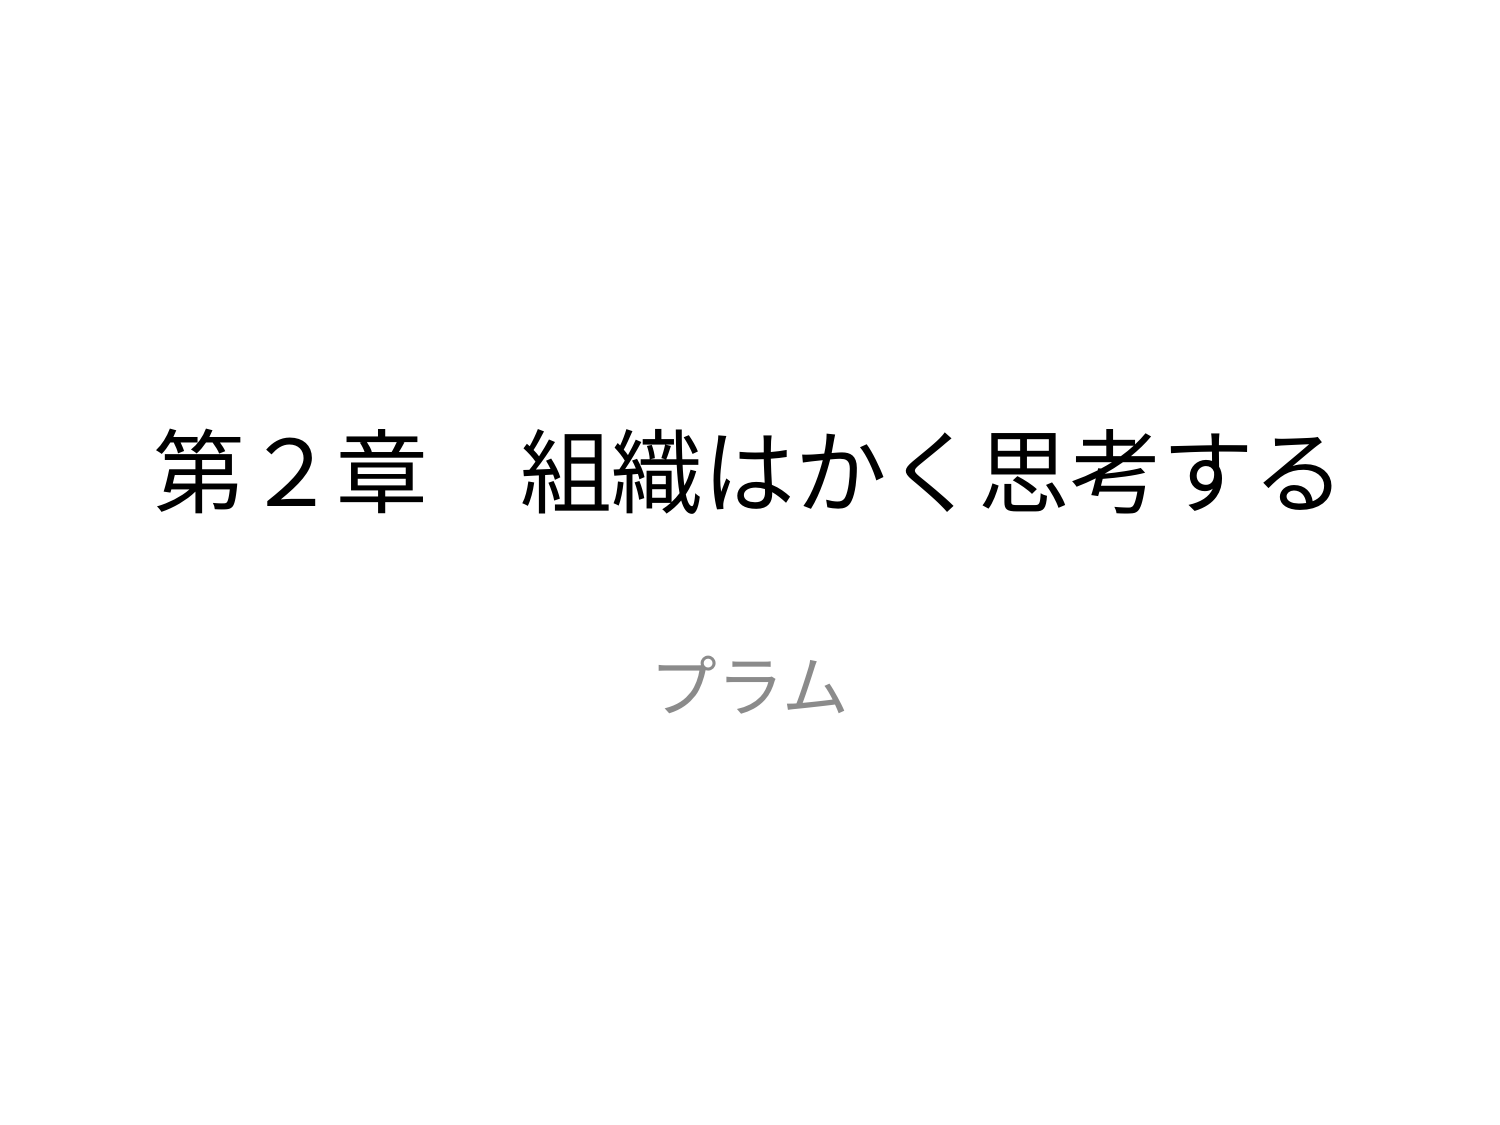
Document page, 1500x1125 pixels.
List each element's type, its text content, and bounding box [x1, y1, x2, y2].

subtitle プラム [225, 637, 1275, 925]
title 第２章 組織はかく思考する [112, 349, 1388, 591]
